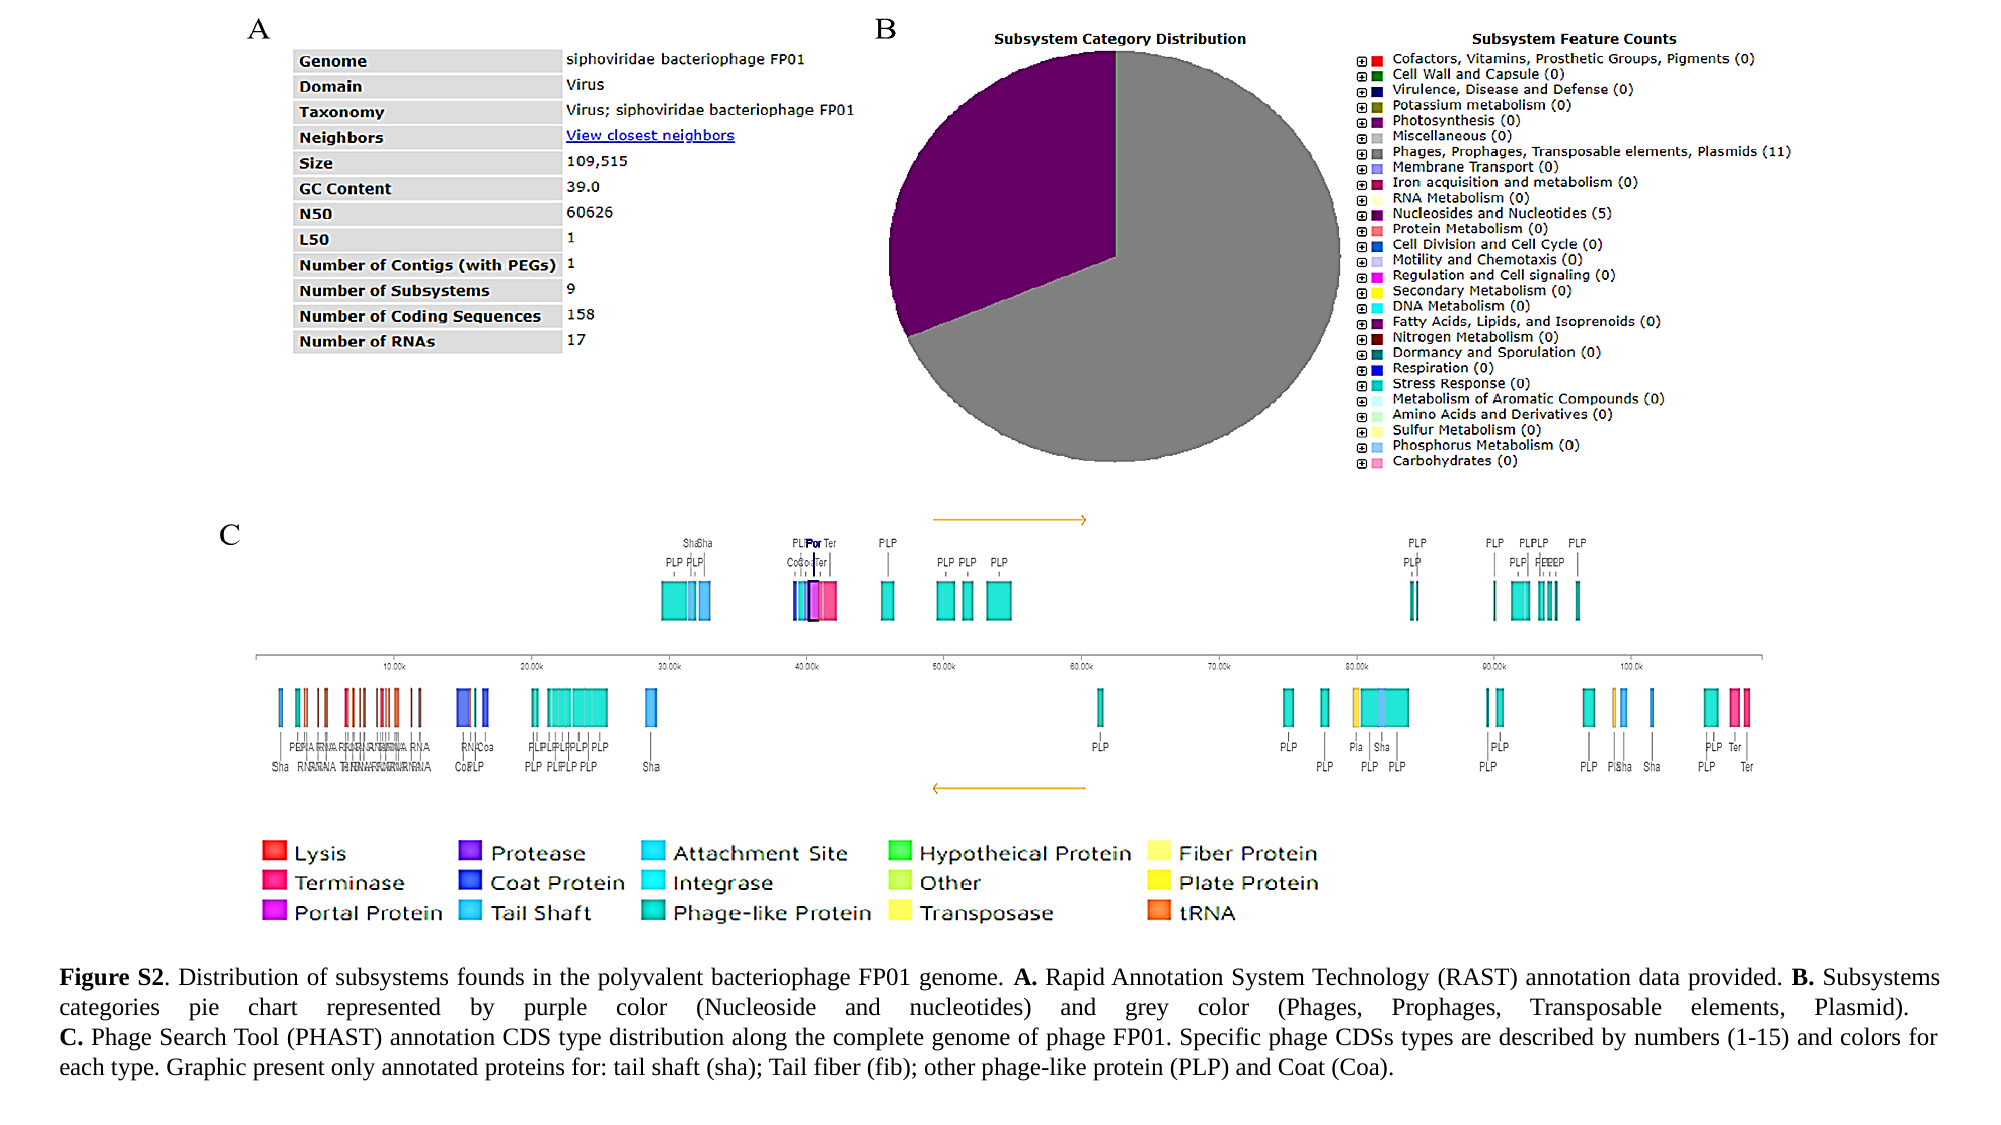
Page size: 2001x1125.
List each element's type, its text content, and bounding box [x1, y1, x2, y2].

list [198, 0, 1802, 934]
text_box Figure S2. Distribution of subsystems founds in the polyvalent bacteriophage FP01 genome. A. Rapid Annotation System Technology (RAST) annotation data provided. B. Subsystems categories pie chart represented by purple color (Nucleoside and nucleotides) and grey color (Phages, Prophages, Transposable elements, Plasmid). C. Phage Search Tool (PHAST) annotation CDS type distribution along the complete genome of phage FP01. Specific phage CDSs types are described by numbers (1-15) and colors for each type. Graphic present only annotated proteins for: tail shaft (sha); Tail fiber (fib); other phage-like protein (PLP) and Coat (Coa). [44, 953, 1956, 1089]
